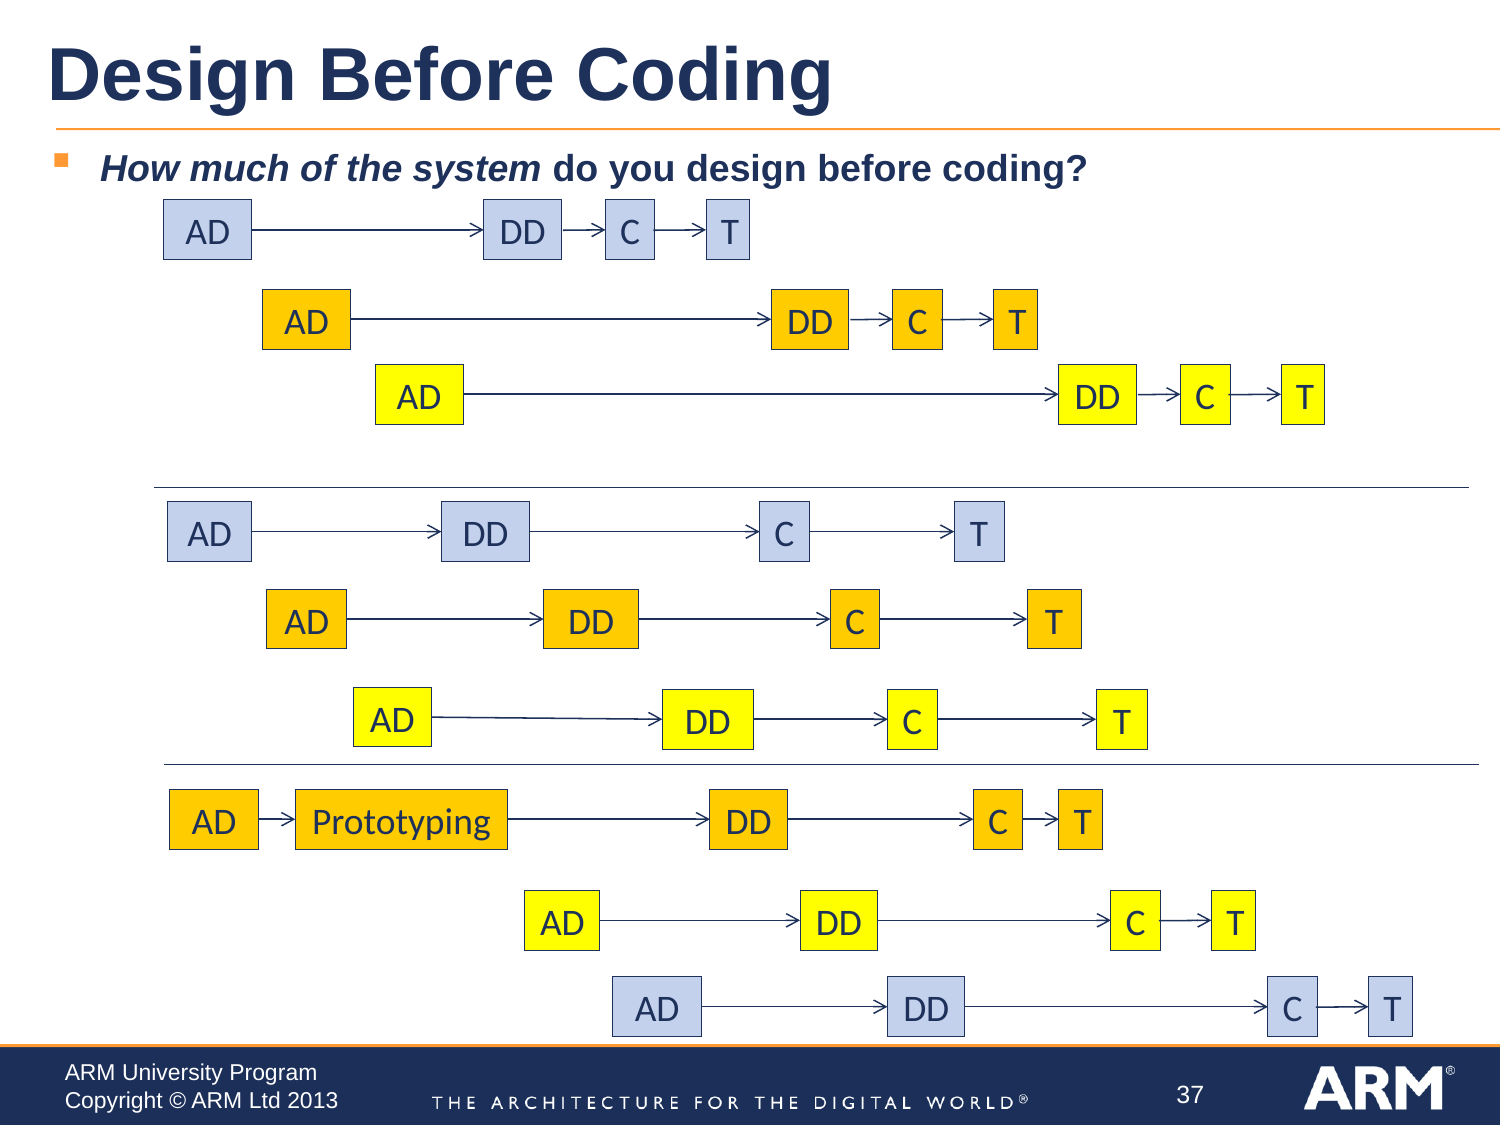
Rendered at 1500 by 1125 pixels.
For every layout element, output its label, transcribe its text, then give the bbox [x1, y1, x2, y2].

text_box AD [353, 687, 432, 747]
text_box DD [662, 689, 754, 750]
text_box C [759, 501, 810, 562]
text_box C [892, 289, 943, 350]
text_box T [1096, 689, 1148, 750]
text_box AD [167, 501, 252, 562]
text_box C [1180, 364, 1231, 425]
text_box DD [709, 789, 788, 850]
text_box C [830, 589, 880, 649]
list How much of the system do you design before coding? [37, 137, 1488, 240]
text_box T [706, 199, 750, 260]
text_box AD [262, 289, 351, 350]
text_box DD [483, 199, 562, 260]
text_box T [1027, 589, 1082, 649]
text_box T [1211, 890, 1256, 951]
text_box T [954, 501, 1005, 562]
text_box DD [543, 589, 639, 649]
text_box AD [169, 789, 259, 850]
text_box AD [612, 976, 702, 1037]
text_box T [1058, 789, 1103, 850]
text_box AD [266, 589, 347, 649]
text_box DD [771, 289, 849, 350]
text_box C [1110, 890, 1161, 951]
picture [0, 1048, 1500, 1125]
text_box T [993, 289, 1038, 350]
text_box C [887, 689, 938, 750]
text_box C [1267, 976, 1318, 1037]
text_box DD [1058, 364, 1137, 425]
title Design Before Coding [34, 1, 1500, 141]
text_box AD [375, 364, 464, 425]
text_box Prototyping [295, 789, 508, 850]
text_box C [605, 199, 655, 260]
text_box DD [887, 976, 965, 1037]
text_box C [973, 789, 1023, 850]
text_box AD [163, 199, 252, 260]
text_box DD [441, 501, 530, 562]
text_box T [1368, 976, 1413, 1037]
text_box DD [800, 890, 878, 951]
text_box AD [524, 890, 600, 951]
text_box T [1281, 364, 1325, 425]
